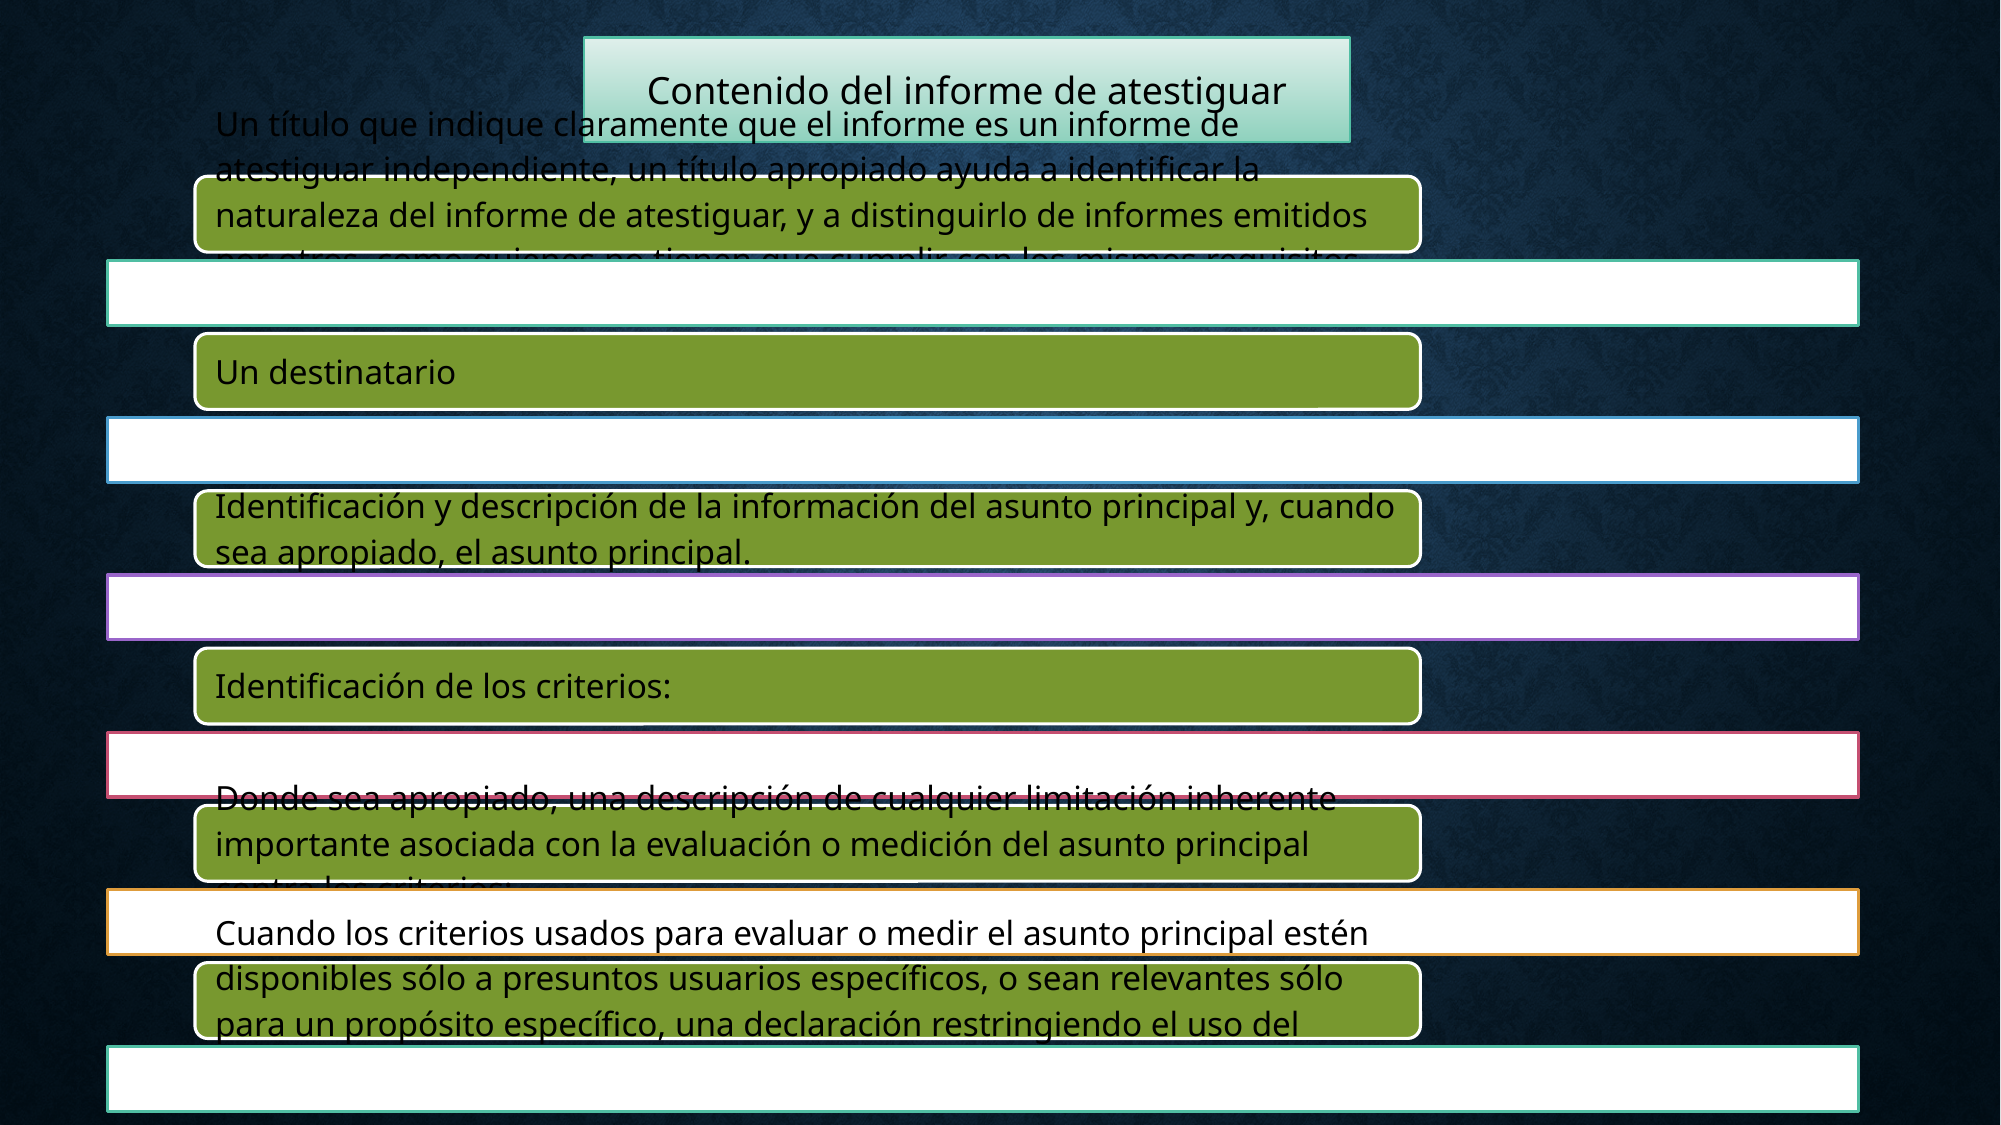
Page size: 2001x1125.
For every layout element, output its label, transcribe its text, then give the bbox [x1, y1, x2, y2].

text_box Contenido del informe de atestiguar [583, 36, 1351, 143]
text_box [106, 167, 1859, 1113]
